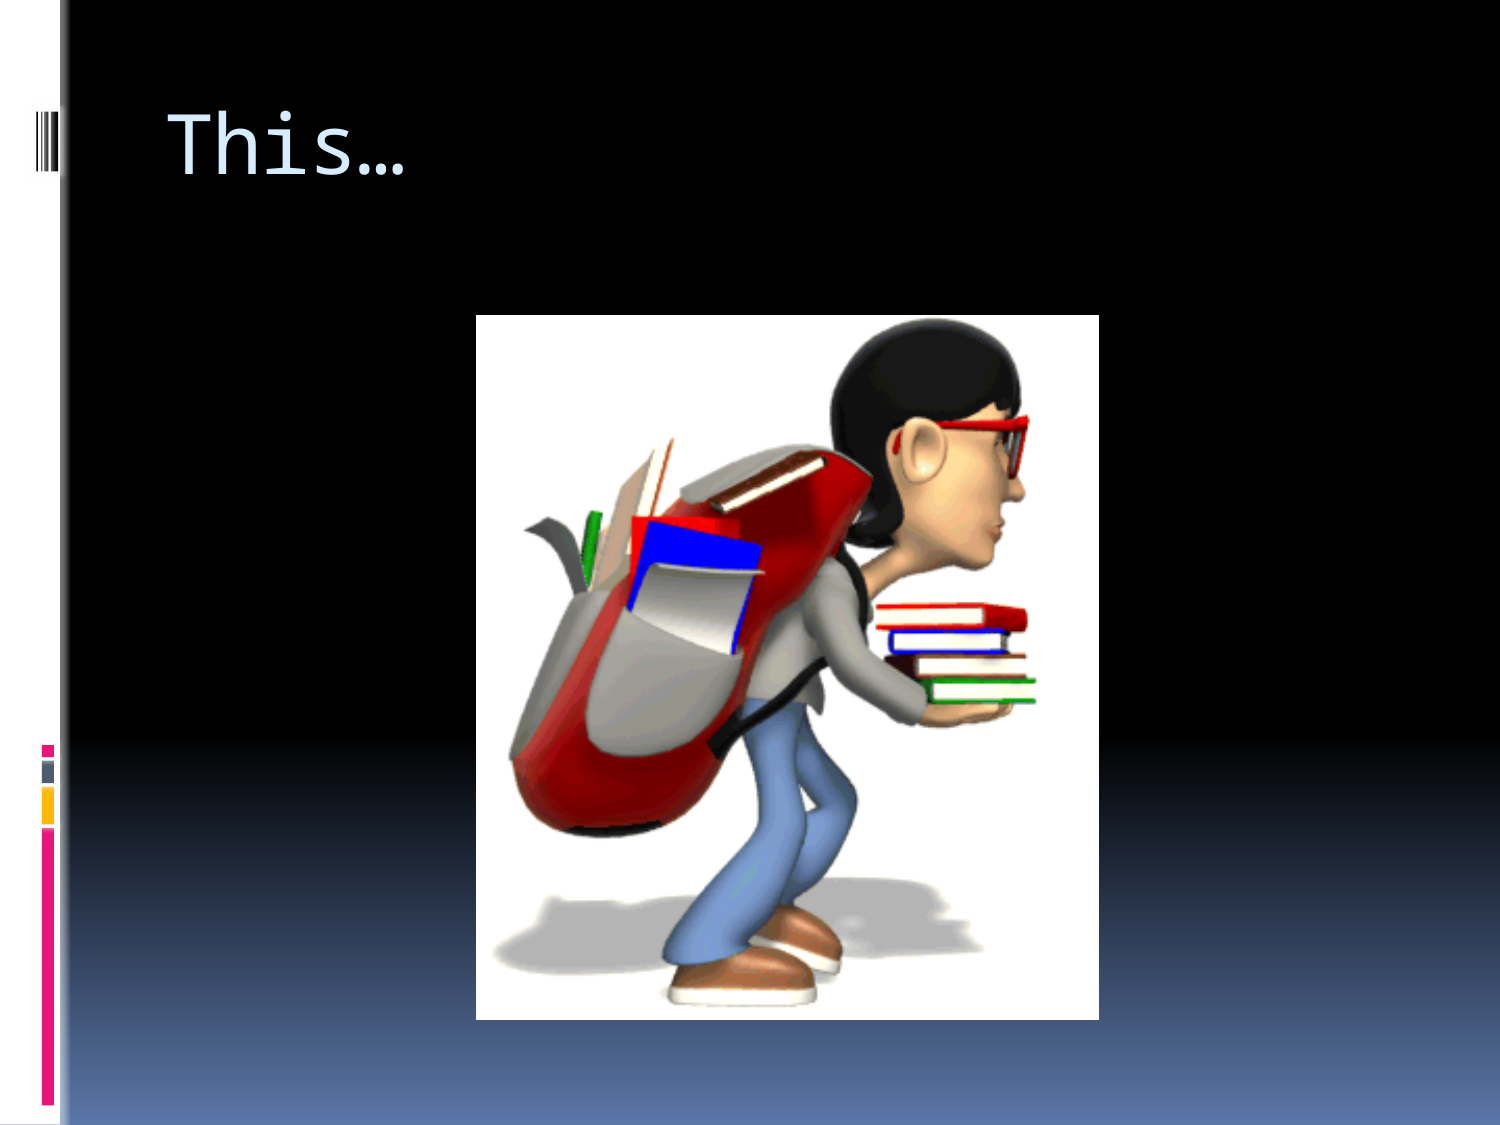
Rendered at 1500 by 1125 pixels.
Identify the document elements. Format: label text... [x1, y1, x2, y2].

title This… [150, 83, 1425, 234]
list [475, 315, 1100, 1021]
